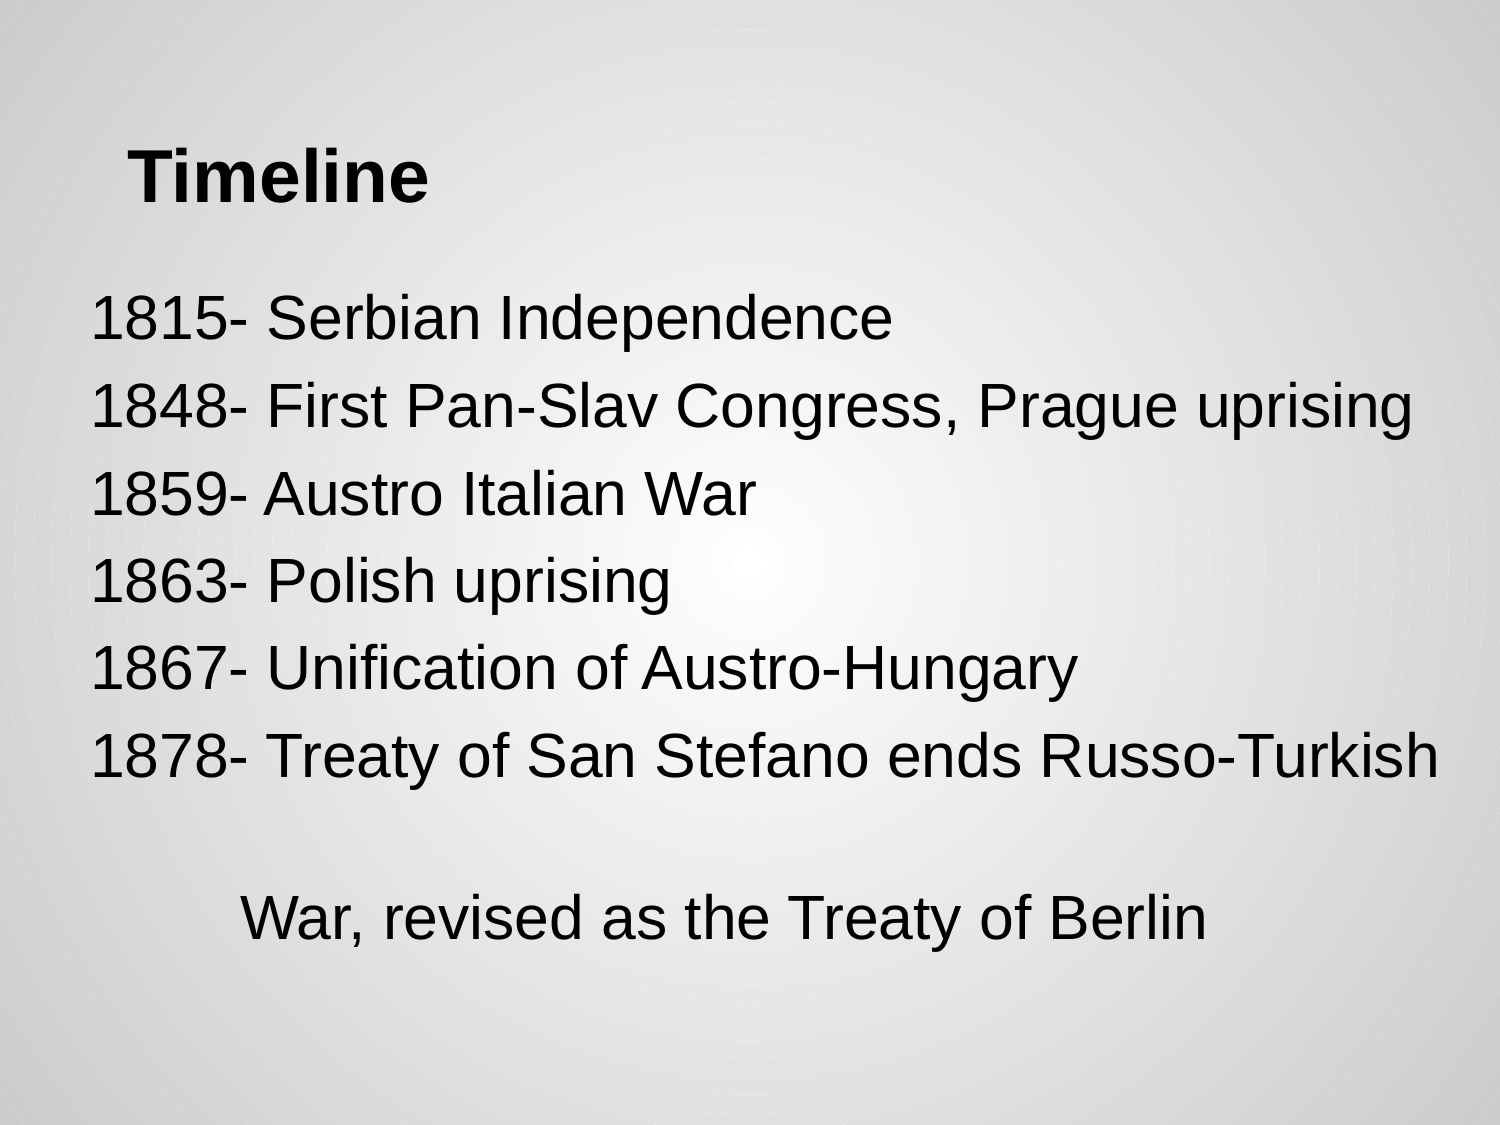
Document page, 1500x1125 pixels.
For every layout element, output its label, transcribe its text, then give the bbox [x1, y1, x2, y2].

list 1815- Serbian Independence 1848- First Pan-Slav Congress, Prague uprising 1859- Austro Italian War 1863- Polish uprising 1867- Unification of Austro-Hungary 1878- Treaty of San Stefano ends Russo-Turkish War, revised as the Treaty of Berlin [75, 262, 1473, 1078]
title Timeline [75, 45, 1425, 233]
